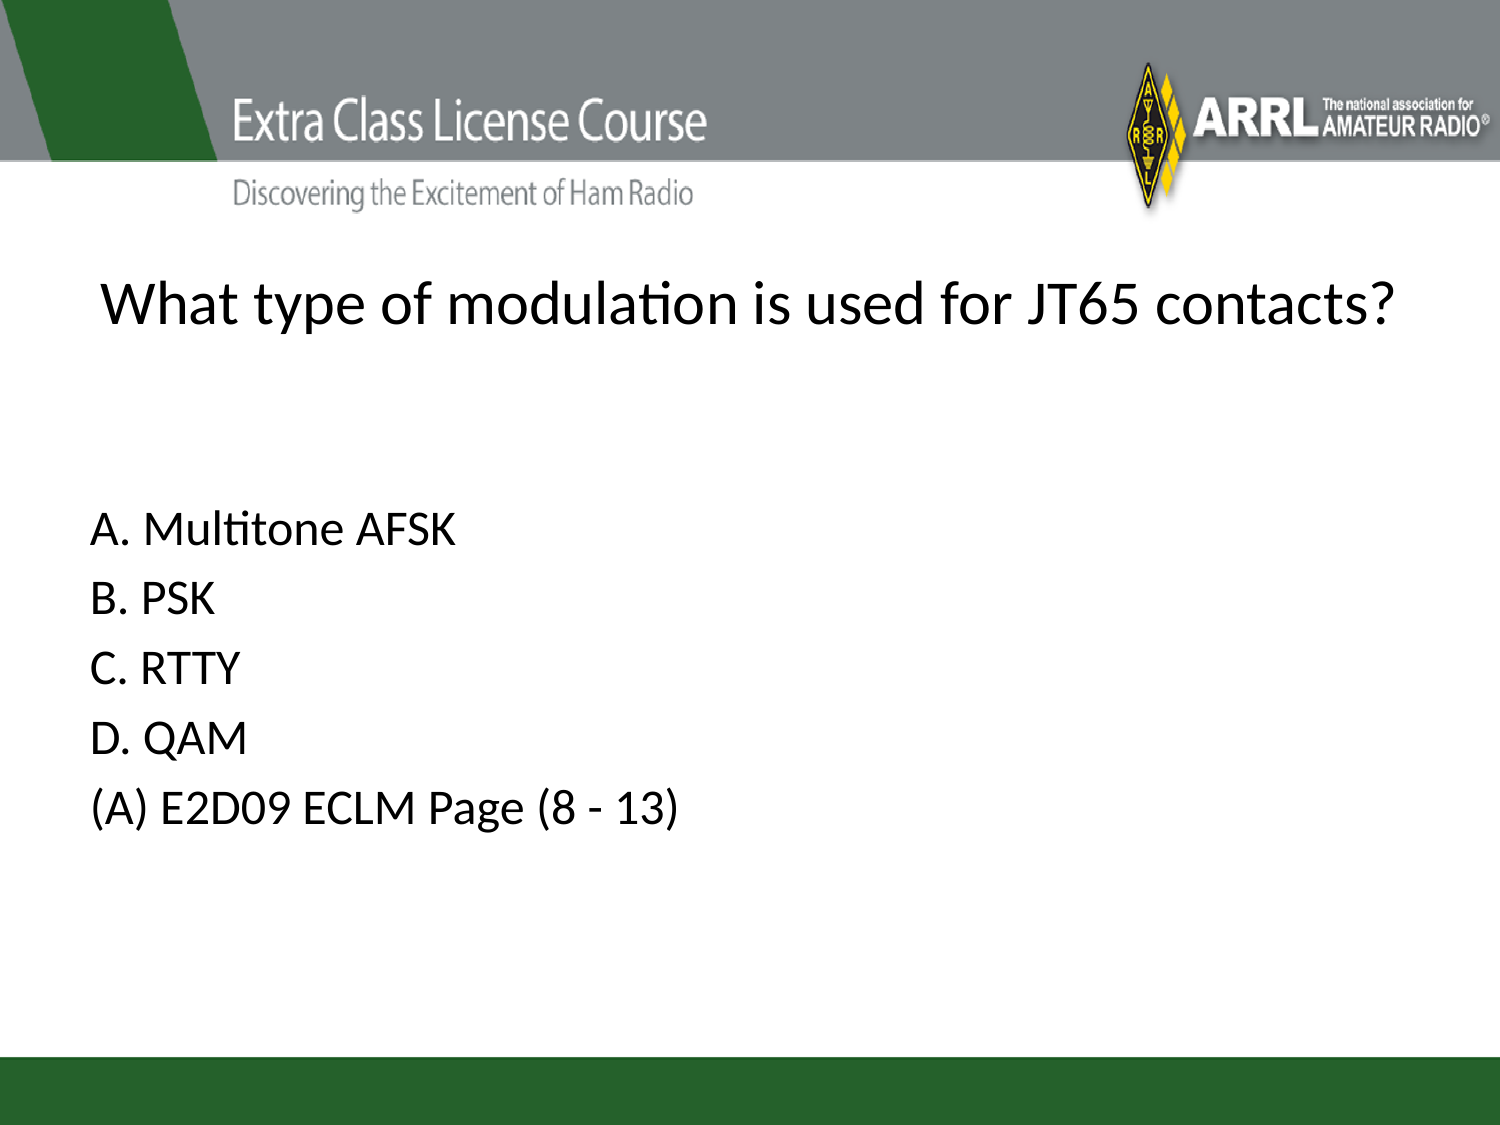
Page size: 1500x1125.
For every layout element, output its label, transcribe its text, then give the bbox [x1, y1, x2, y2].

list A. Multitone AFSK B. PSK C. RTTY D. QAM (A) E2D09 ECLM Page (8 - 13) [75, 487, 1425, 1005]
picture [0, 0, 1500, 1125]
title What type of modulation is used for JT65 contacts? [75, 254, 1425, 435]
